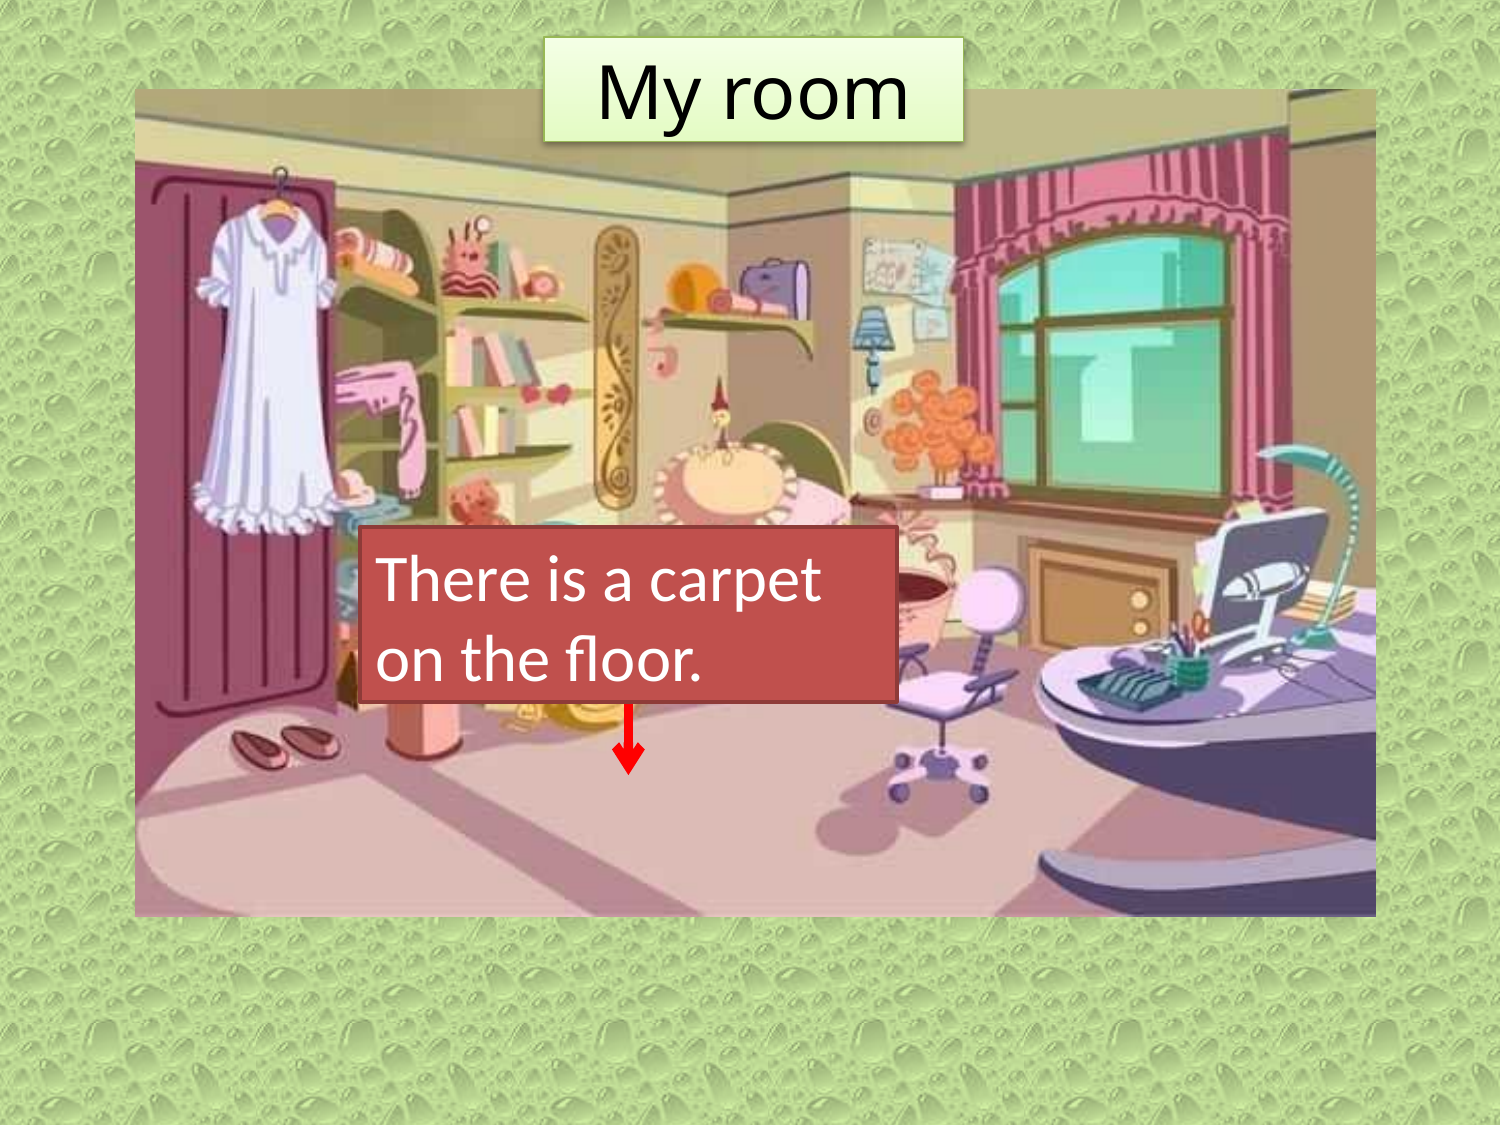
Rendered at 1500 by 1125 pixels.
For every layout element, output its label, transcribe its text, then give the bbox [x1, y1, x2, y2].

text_box My room [543, 36, 964, 88]
picture [135, 89, 1377, 918]
